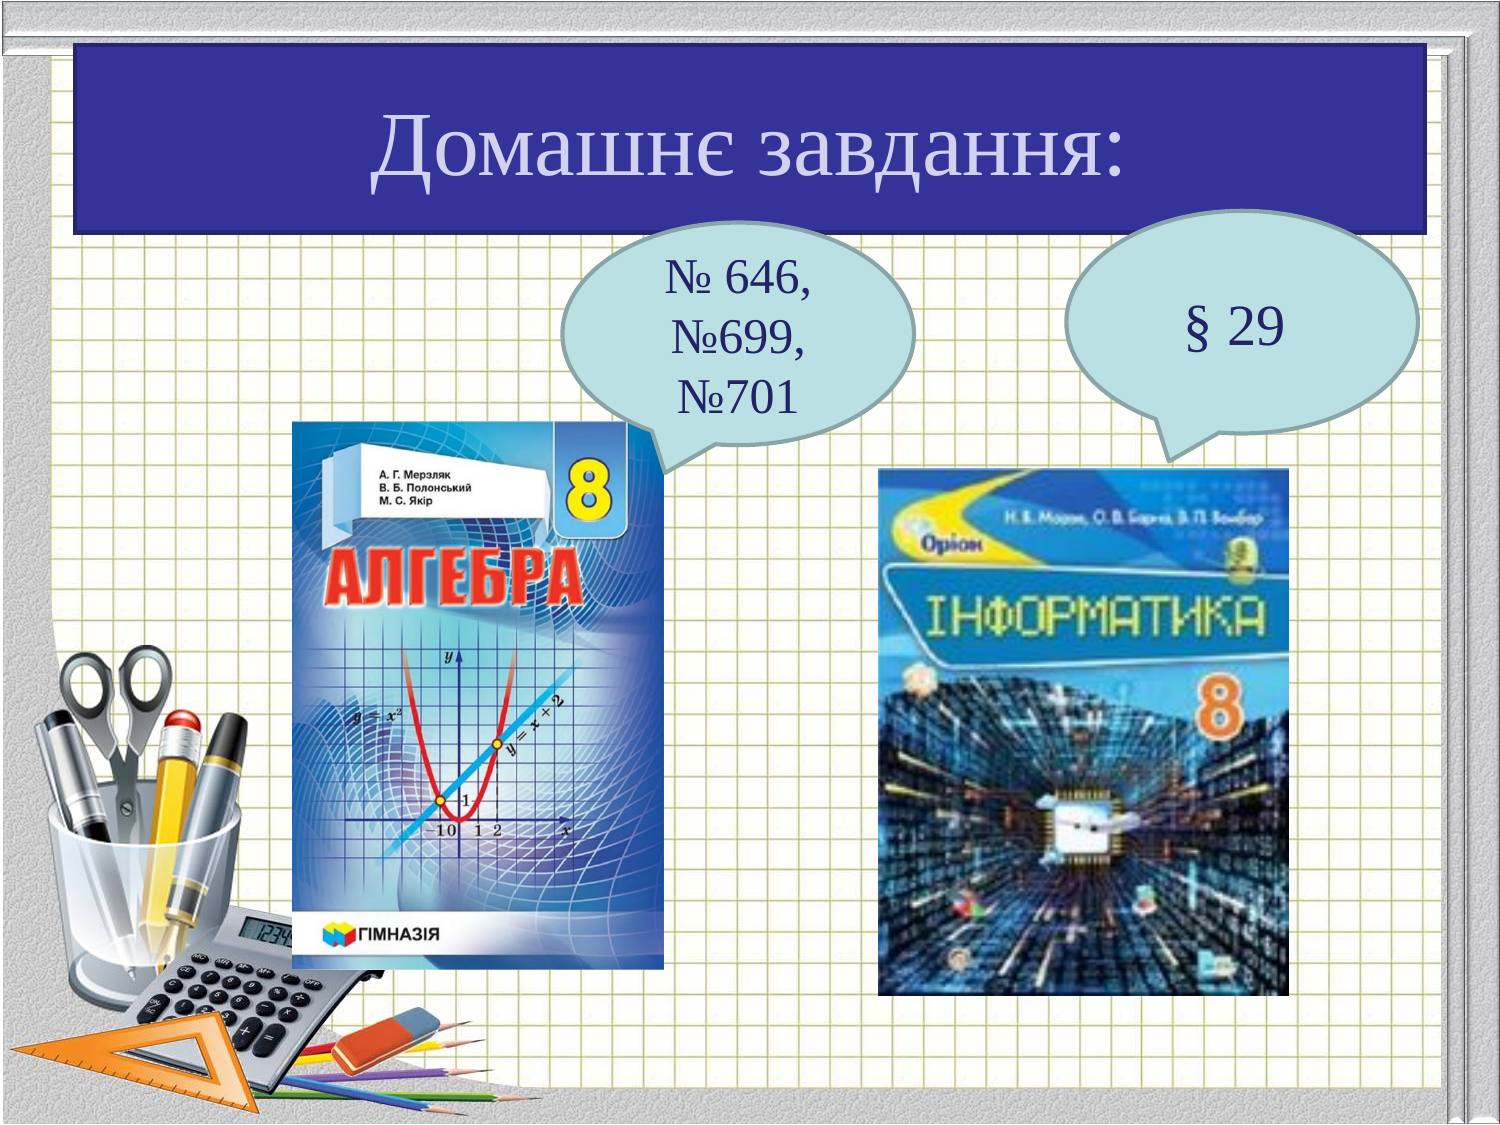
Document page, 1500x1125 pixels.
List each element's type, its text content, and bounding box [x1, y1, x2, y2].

text_box § 29 [1064, 208, 1421, 464]
title Домашнє завдання: [73, 43, 1427, 235]
picture [0, 0, 1500, 1125]
text_box № 646, №699, №701 [560, 220, 917, 474]
